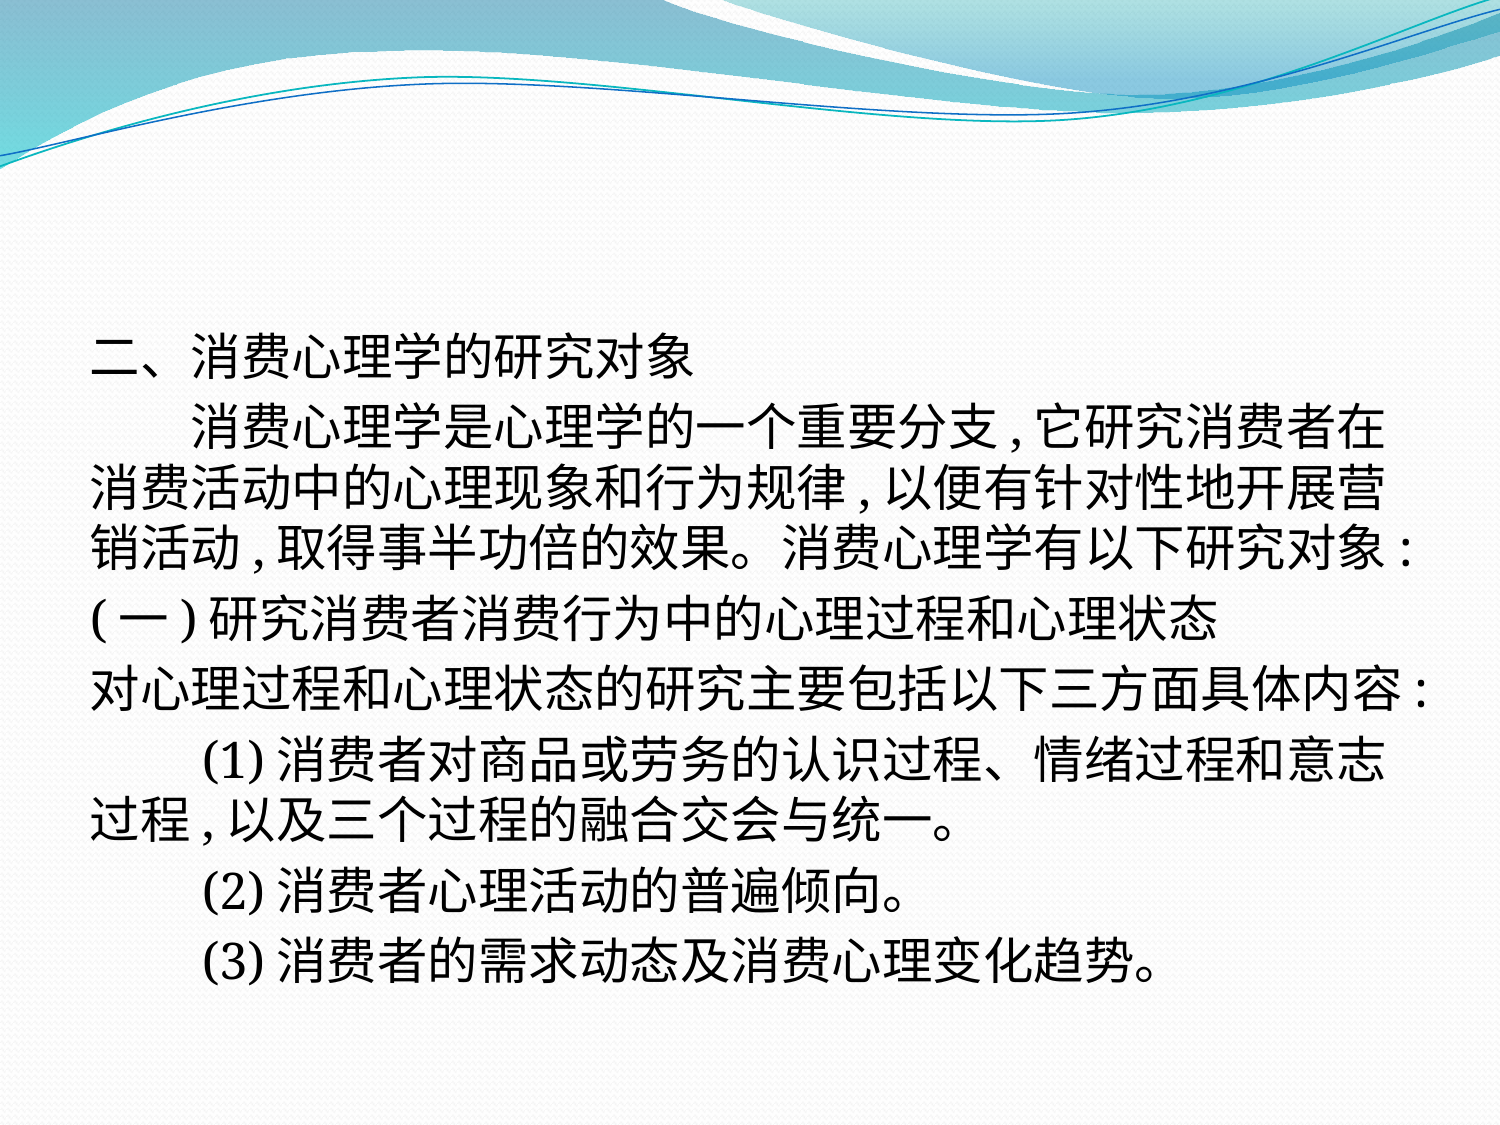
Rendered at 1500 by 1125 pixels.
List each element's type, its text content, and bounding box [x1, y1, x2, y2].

list 二、消费心理学的研究对象 消费心理学是心理学的一个重要分支,它研究消费者在消费活动中的心理现象和行为规律,以便有针对性地开展营销活动,取得事半功倍的效果。消费心理学有以下研究对象: (一)研究消费者消费行为中的心理过程和心理状态 对心理过程和心理状态的研究主要包括以下三方面具体内容: (1)消费者对商品或劳务的认识过程、情绪过程和意志过程,以及三个过程的融合交会与统一。 (2)消费者心理活动的普遍倾向。 (3)消费者的需求动态及消费心理变化趋势。 [75, 317, 1425, 1038]
